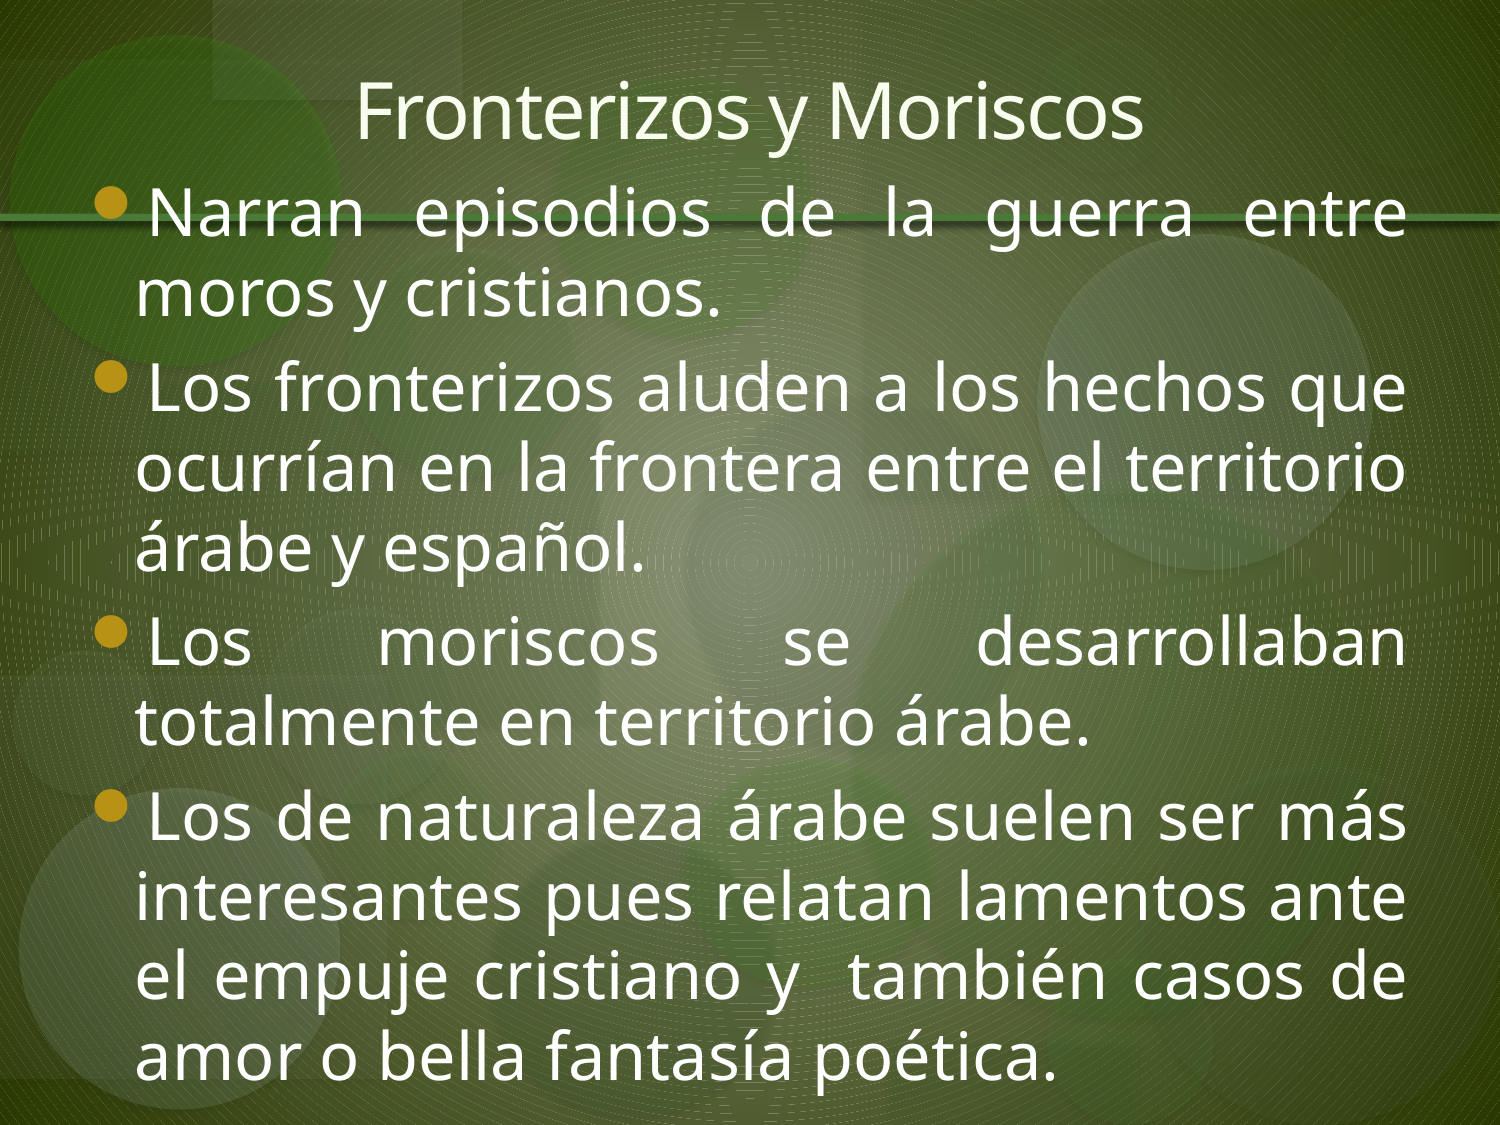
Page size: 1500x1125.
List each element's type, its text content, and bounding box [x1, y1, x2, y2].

title Fronterizos y Moriscos [75, 26, 1425, 162]
list Narran episodios de la guerra entre moros y cristianos. Los fronterizos aluden a los hechos que ocurrían en la frontera entre el territorio árabe y español. Los moriscos se desarrollaban totalmente en territorio árabe. Los de naturaleza árabe suelen ser más interesantes pues relatan lamentos ante el empuje cristiano y también casos de amor o bella fantasía poética. [75, 162, 1425, 1000]
